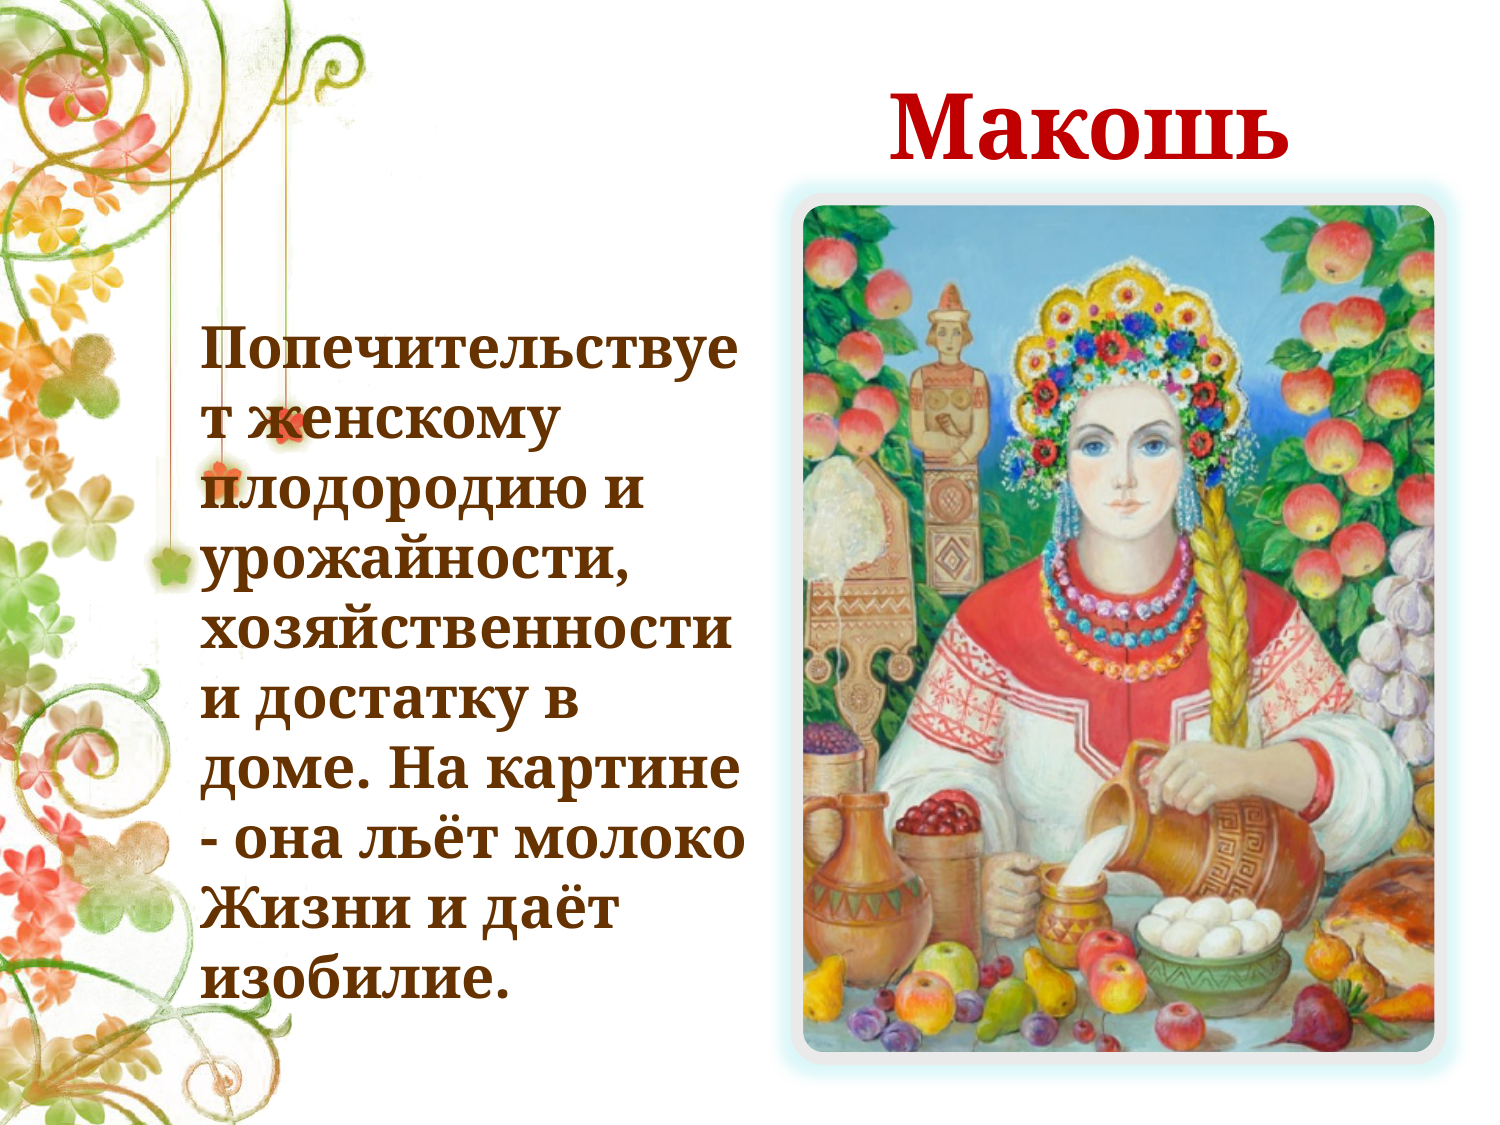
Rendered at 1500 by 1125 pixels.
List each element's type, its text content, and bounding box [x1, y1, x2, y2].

title Макошь [726, 46, 1454, 200]
picture [0, 0, 1500, 1125]
list Попечительствует женскому плодородию и урожайности, хозяйственности и достатку в доме. На картине - она льёт молоко Жизни и даёт изобилие. [128, 222, 769, 1008]
